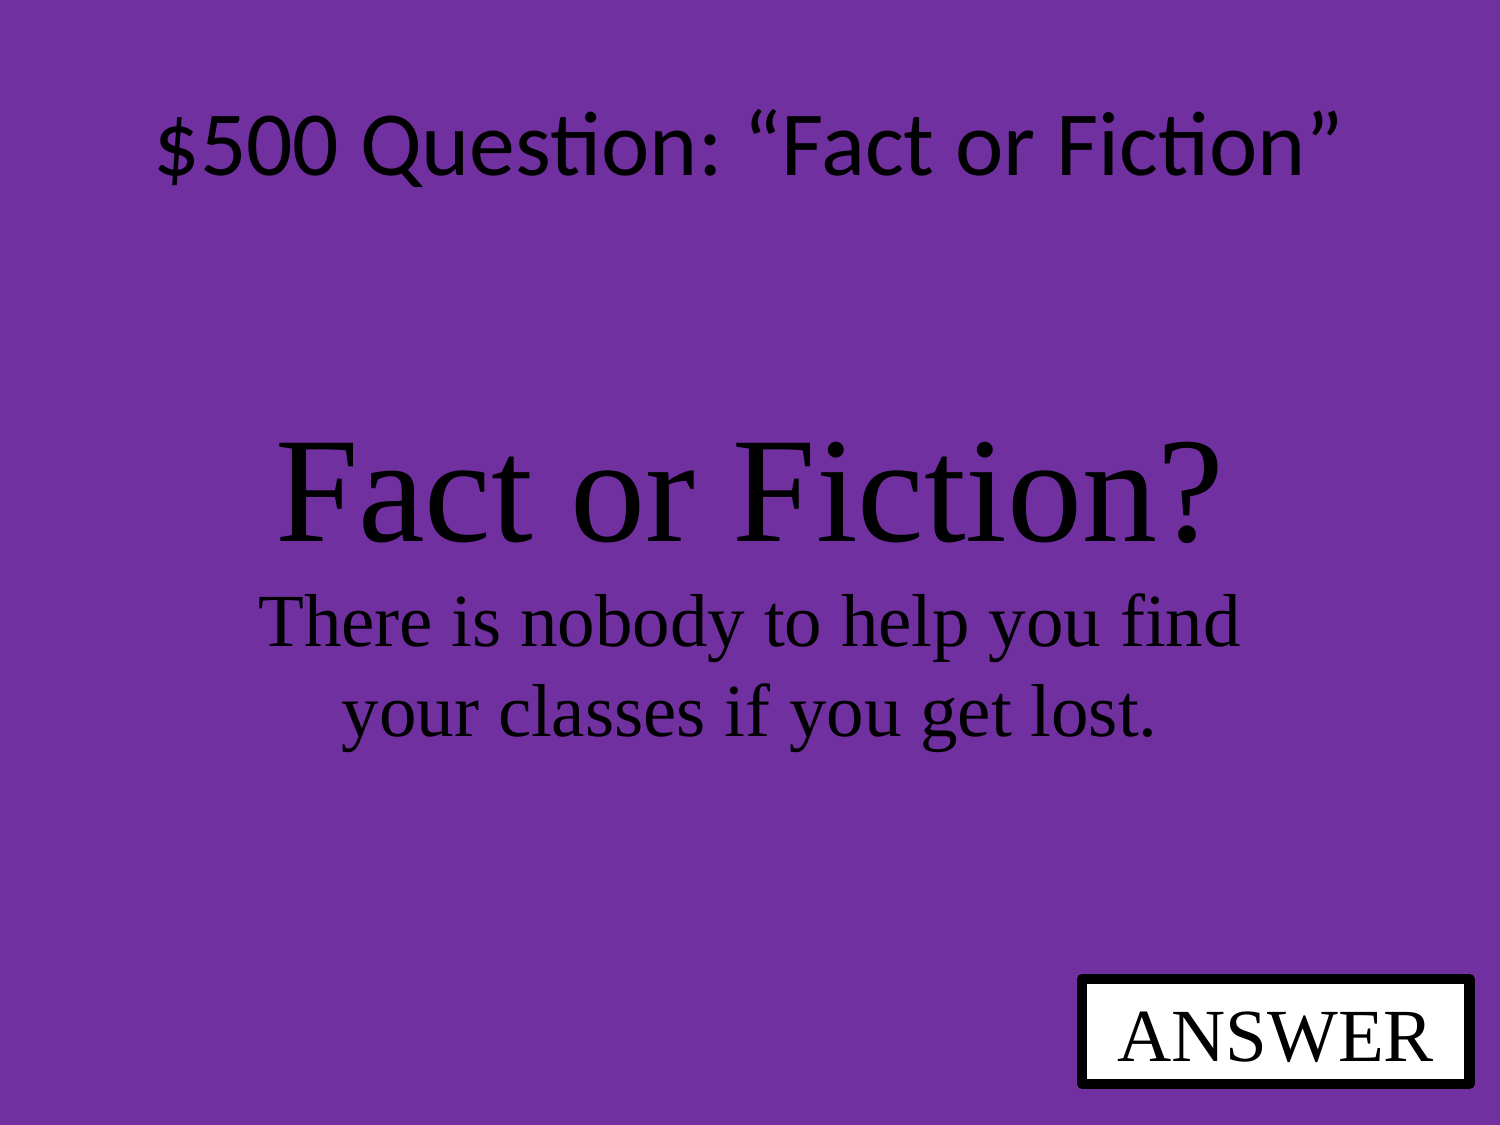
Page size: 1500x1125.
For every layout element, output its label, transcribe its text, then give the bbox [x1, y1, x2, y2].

text_box ANSWER [1082, 979, 1470, 1084]
title $500 Question: “Fact or Fiction” [75, 45, 1425, 233]
text_box Fact or Fiction? There is nobody to help you find your classes if you get lost. [37, 383, 1463, 759]
